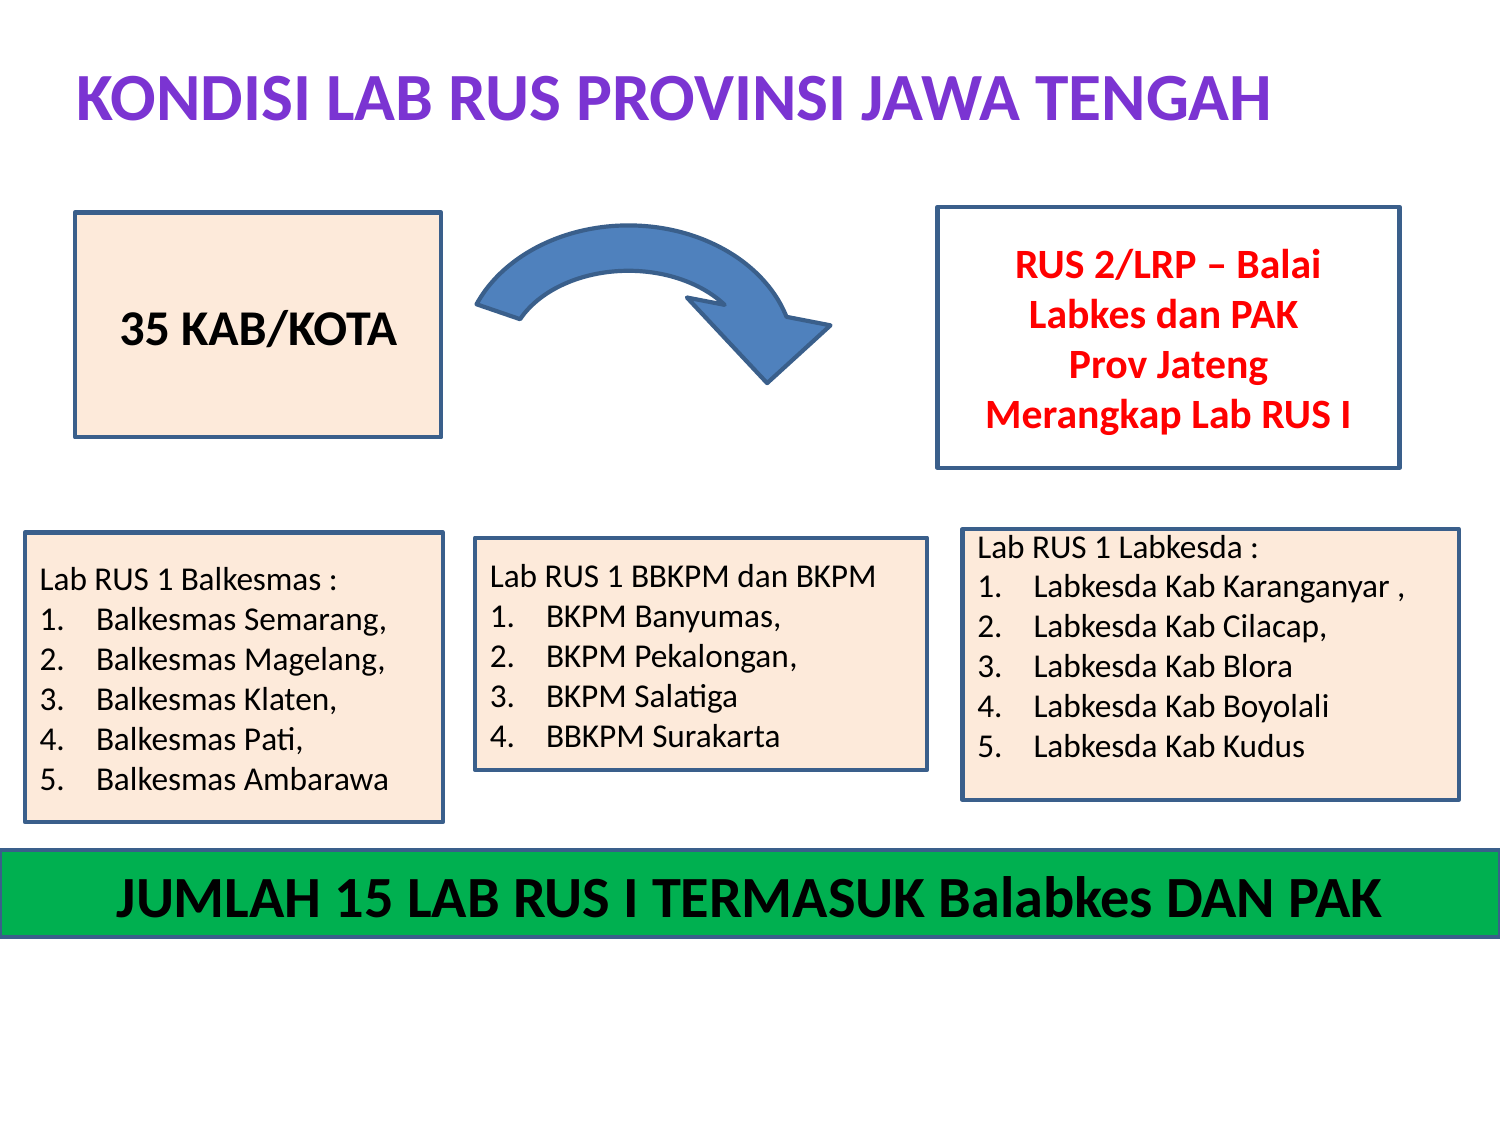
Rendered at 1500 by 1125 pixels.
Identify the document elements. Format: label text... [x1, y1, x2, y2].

text_box RUS 2/LRP – Balai Labkes dan PAK Prov Jateng Merangkap Lab RUS I [935, 205, 1402, 470]
text_box JUMLAH 15 LAB RUS I TERMASUK Balabkes DAN PAK [0, 848, 1500, 939]
title Kondisi Lab RUS Provinsi Jawa Tengah [0, 10, 1337, 177]
text_box Lab RUS 1 Labkesda : Labkesda Kab Karanganyar , Labkesda Kab Cilacap, Labkesda Kab Blora Labkesda Kab Boyolali Labkesda Kab Kudus [960, 527, 1461, 802]
text_box Lab RUS 1 BBKPM dan BKPM BKPM Banyumas, BKPM Pekalongan, BKPM Salatiga BBKPM Surakarta [473, 536, 929, 772]
text_box [474, 223, 833, 386]
text_box 35 KAB/KOTA [73, 210, 443, 439]
text_box Lab RUS 1 Balkesmas : Balkesmas Semarang, Balkesmas Magelang, Balkesmas Klaten, Balkesmas Pati, Balkesmas Ambarawa [23, 530, 445, 824]
